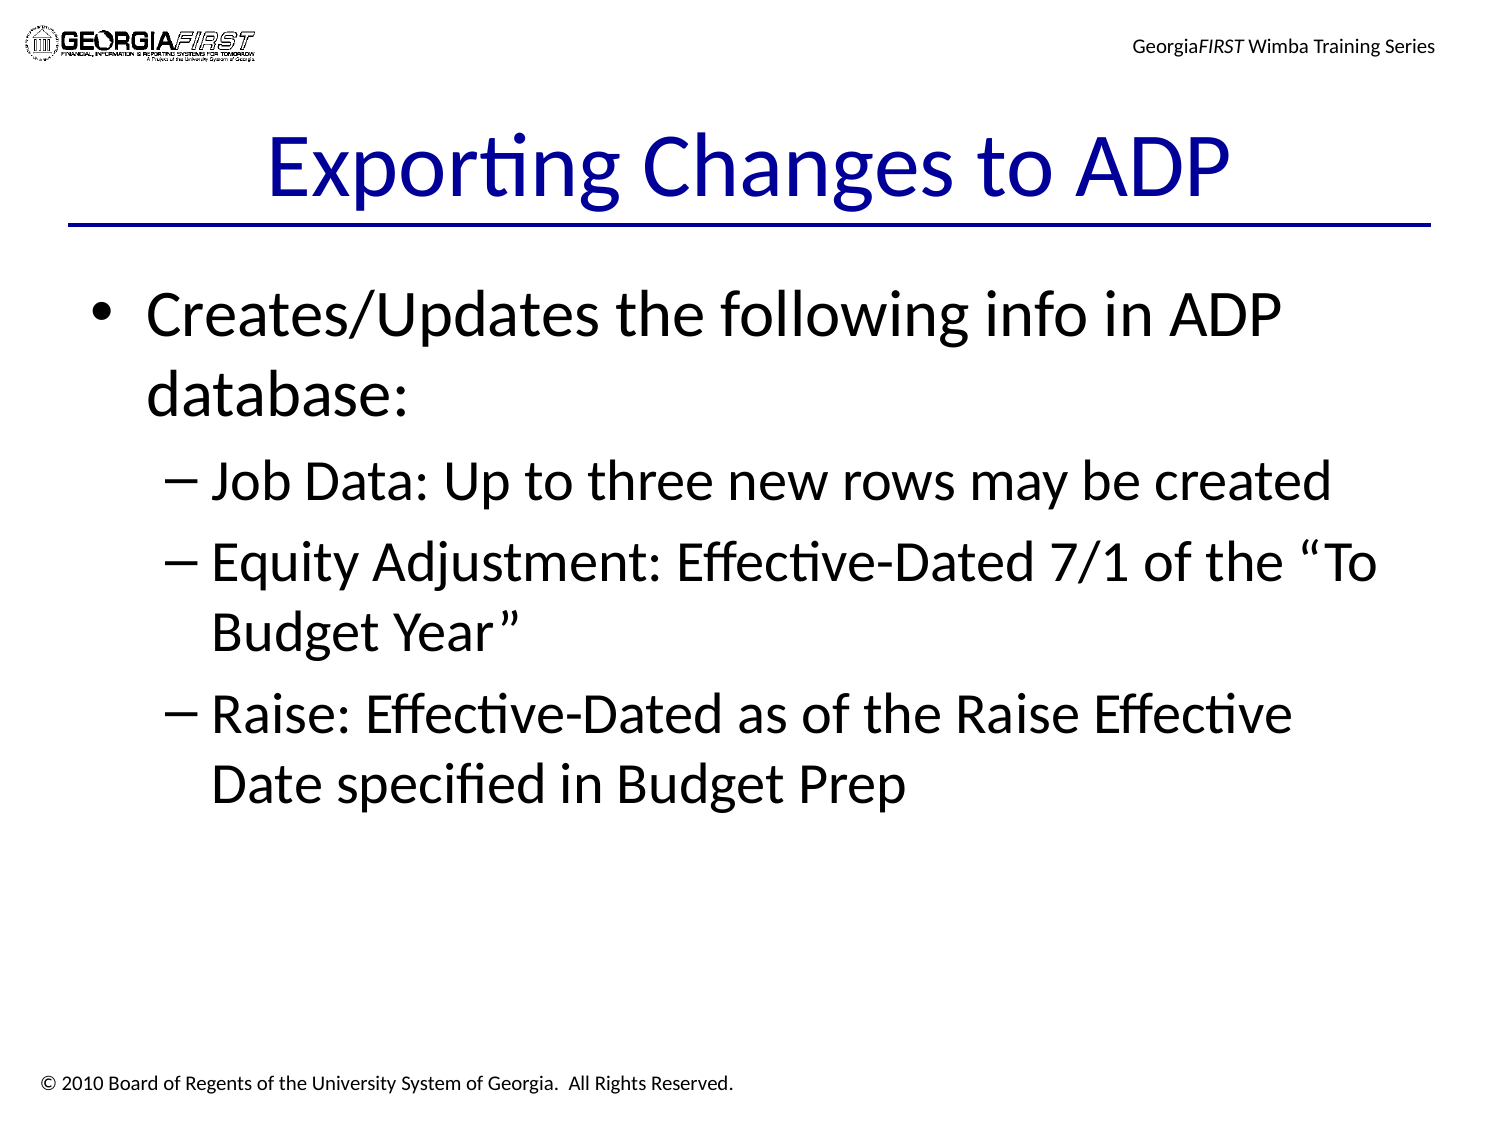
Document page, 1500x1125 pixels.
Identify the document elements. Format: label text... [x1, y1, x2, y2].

list Creates/Updates the following info in ADP database: Job Data: Up to three new rows may be created Equity Adjustment: Effective-Dated 7/1 of the “To Budget Year” Raise: Effective-Dated as of the Raise Effective Date specified in Budget Prep [75, 262, 1425, 1005]
title Exporting Changes to ADP [75, 87, 1425, 233]
picture [24, 24, 255, 63]
